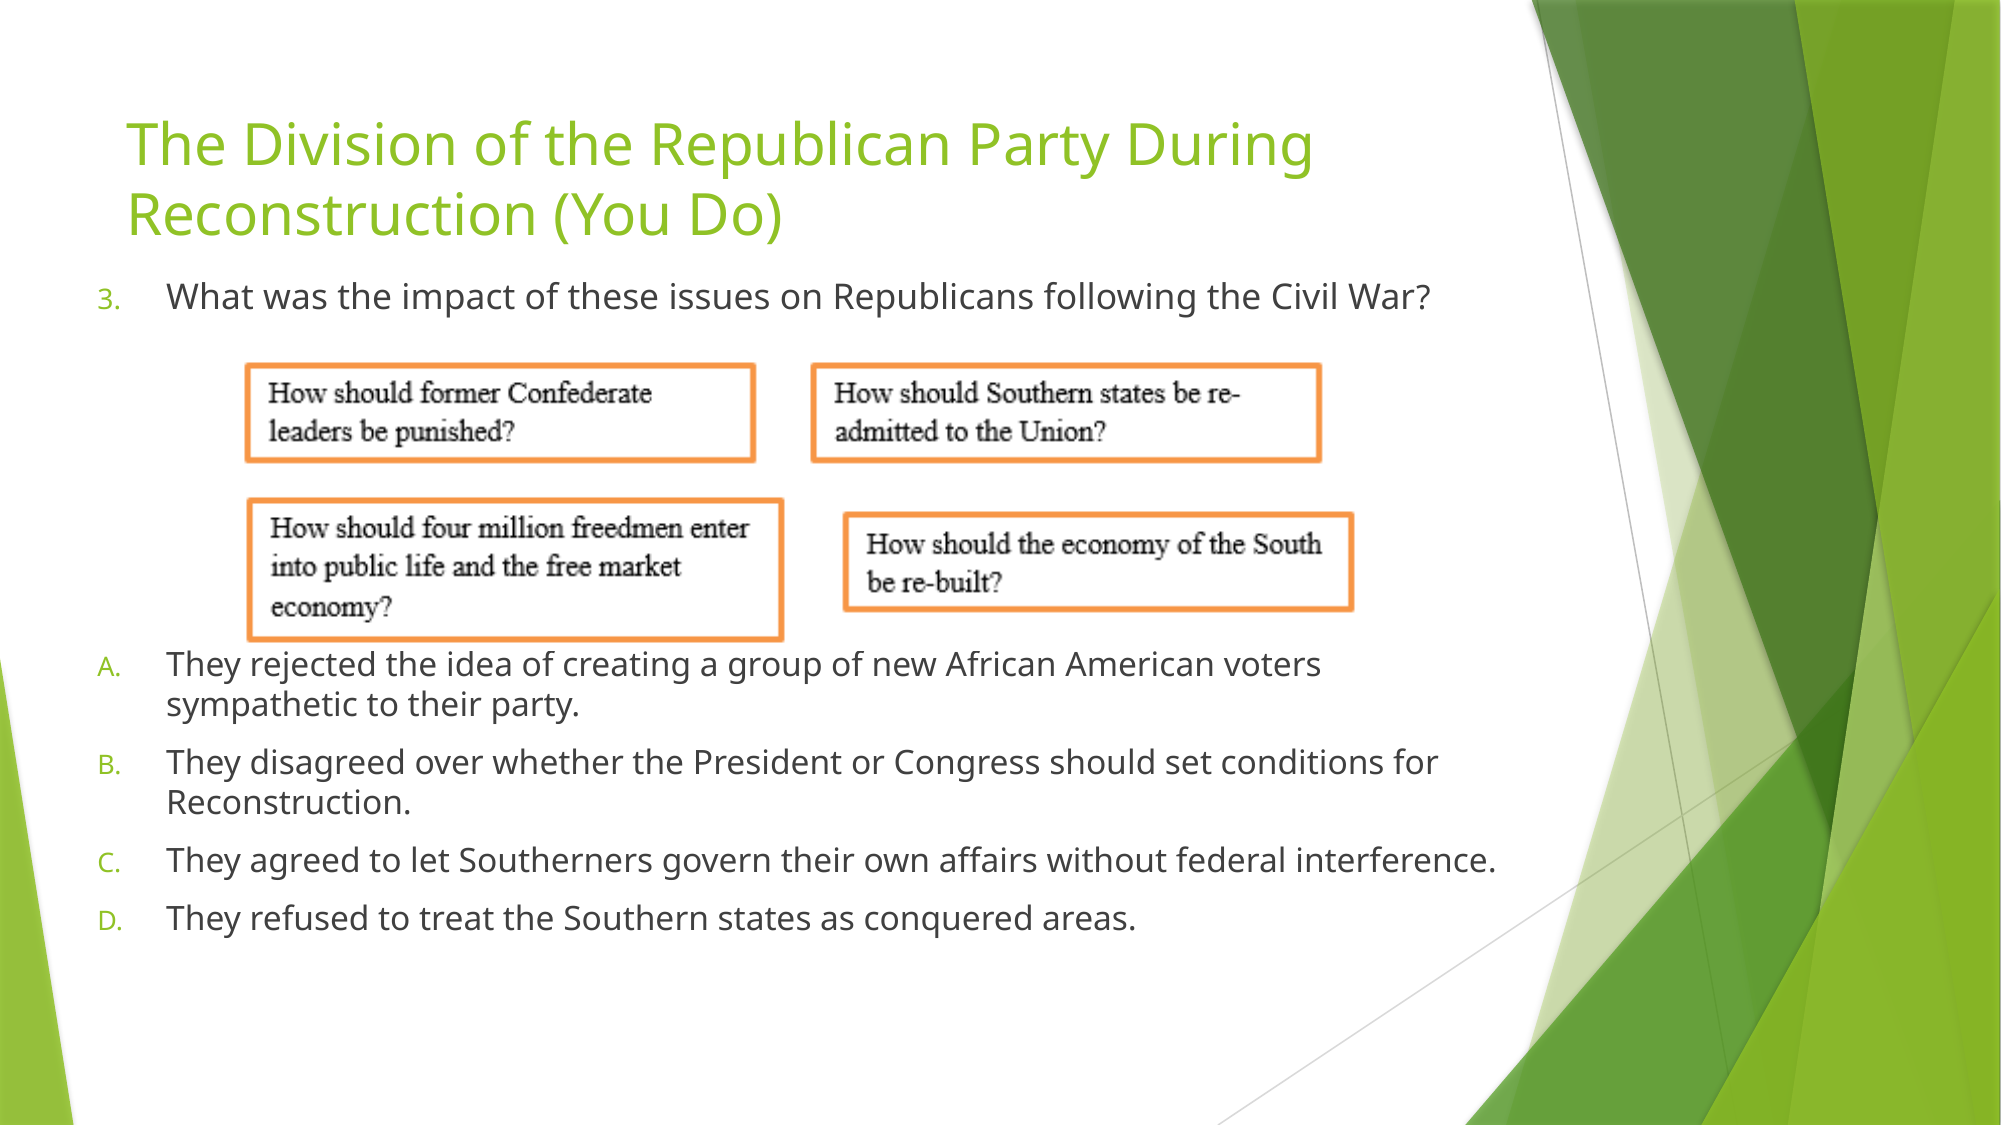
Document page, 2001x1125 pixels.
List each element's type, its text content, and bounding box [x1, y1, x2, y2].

picture [226, 354, 1377, 652]
list What was the impact of these issues on Republicans following the Civil War? They rejected the idea of creating a group of new African American voters sympathetic to their party. They disagreed over whether the President or Congress should set conditions for Reconstruction. They agreed to let Southerners govern their own affairs without federal interference. They refused to treat the Southern states as conquered areas. [82, 266, 1522, 992]
title The Division of the Republican Party During Reconstruction (You Do) [111, 99, 1494, 233]
